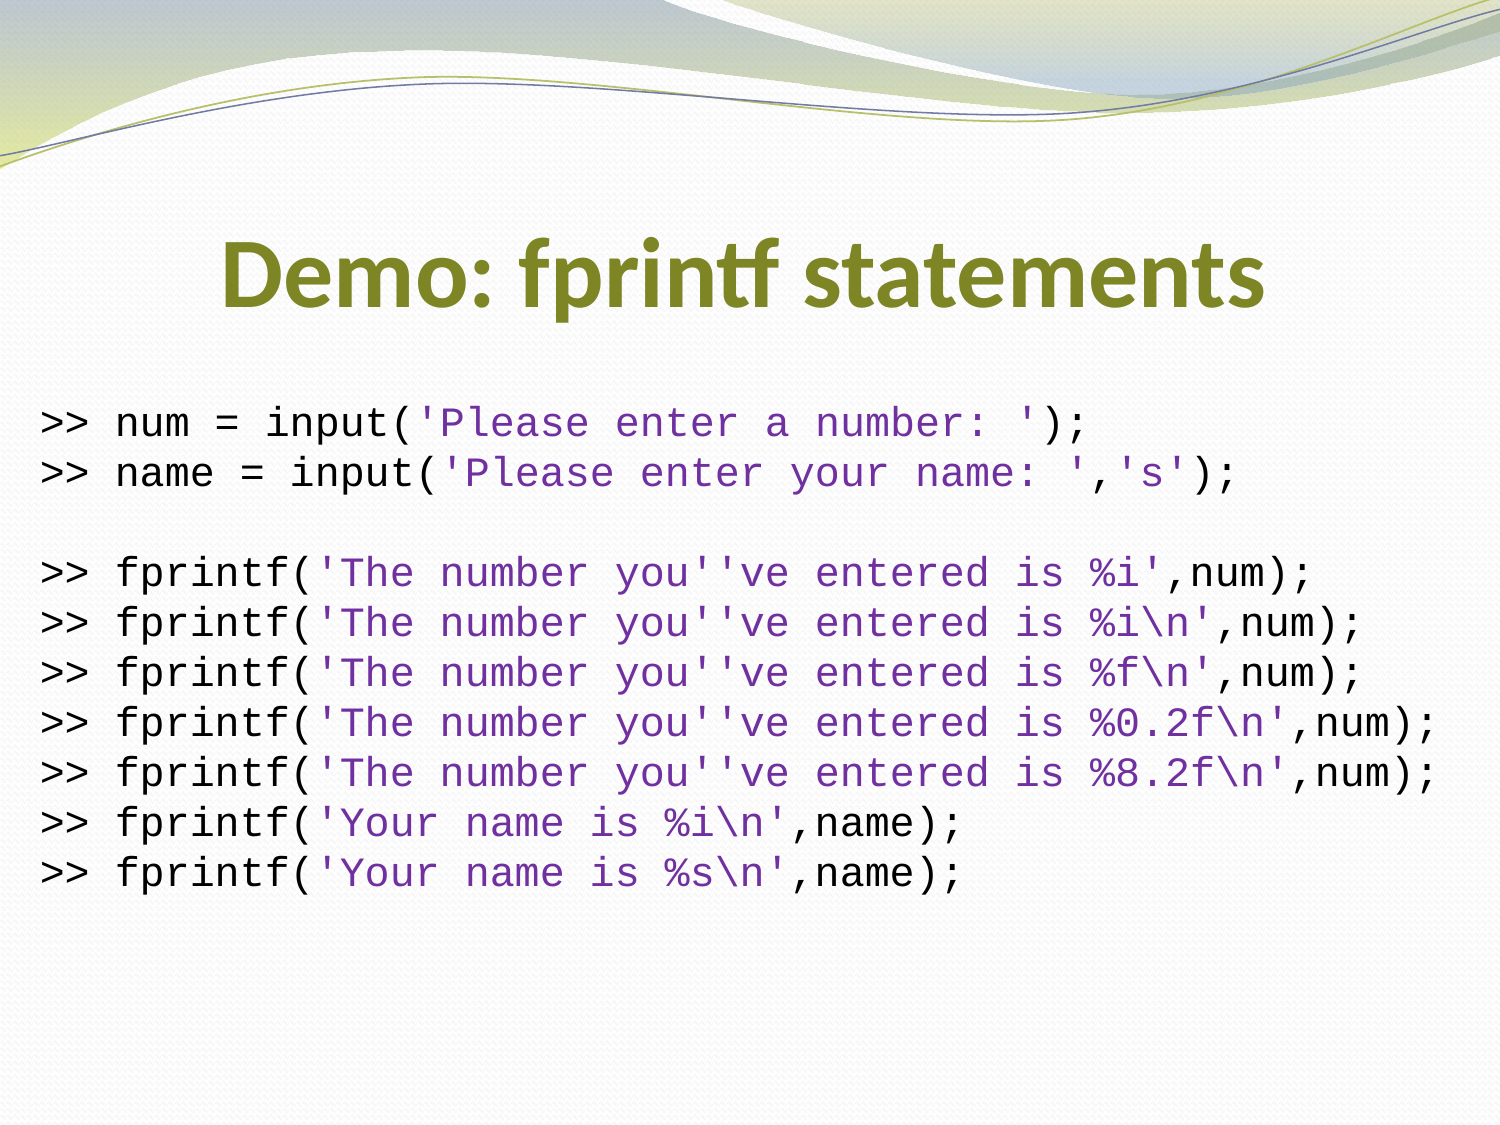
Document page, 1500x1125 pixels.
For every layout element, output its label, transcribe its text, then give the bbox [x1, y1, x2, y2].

text_box >> num = input('Please enter a number: '); >> name = input('Please enter your name: ','s'); >> fprintf('The number you''ve entered is %i',num); >> fprintf('The number you''ve entered is %i\n',num); >> fprintf('The number you''ve entered is %f\n',num); >> fprintf('The number you''ve entered is %0.2f\n',num); >> fprintf('The number you''ve entered is %8.2f\n',num); >> fprintf('Your name is %i\n',name); >> fprintf('Your name is %s\n',name); [24, 387, 1500, 903]
text_box Demo: fprintf statements [125, 200, 1363, 335]
